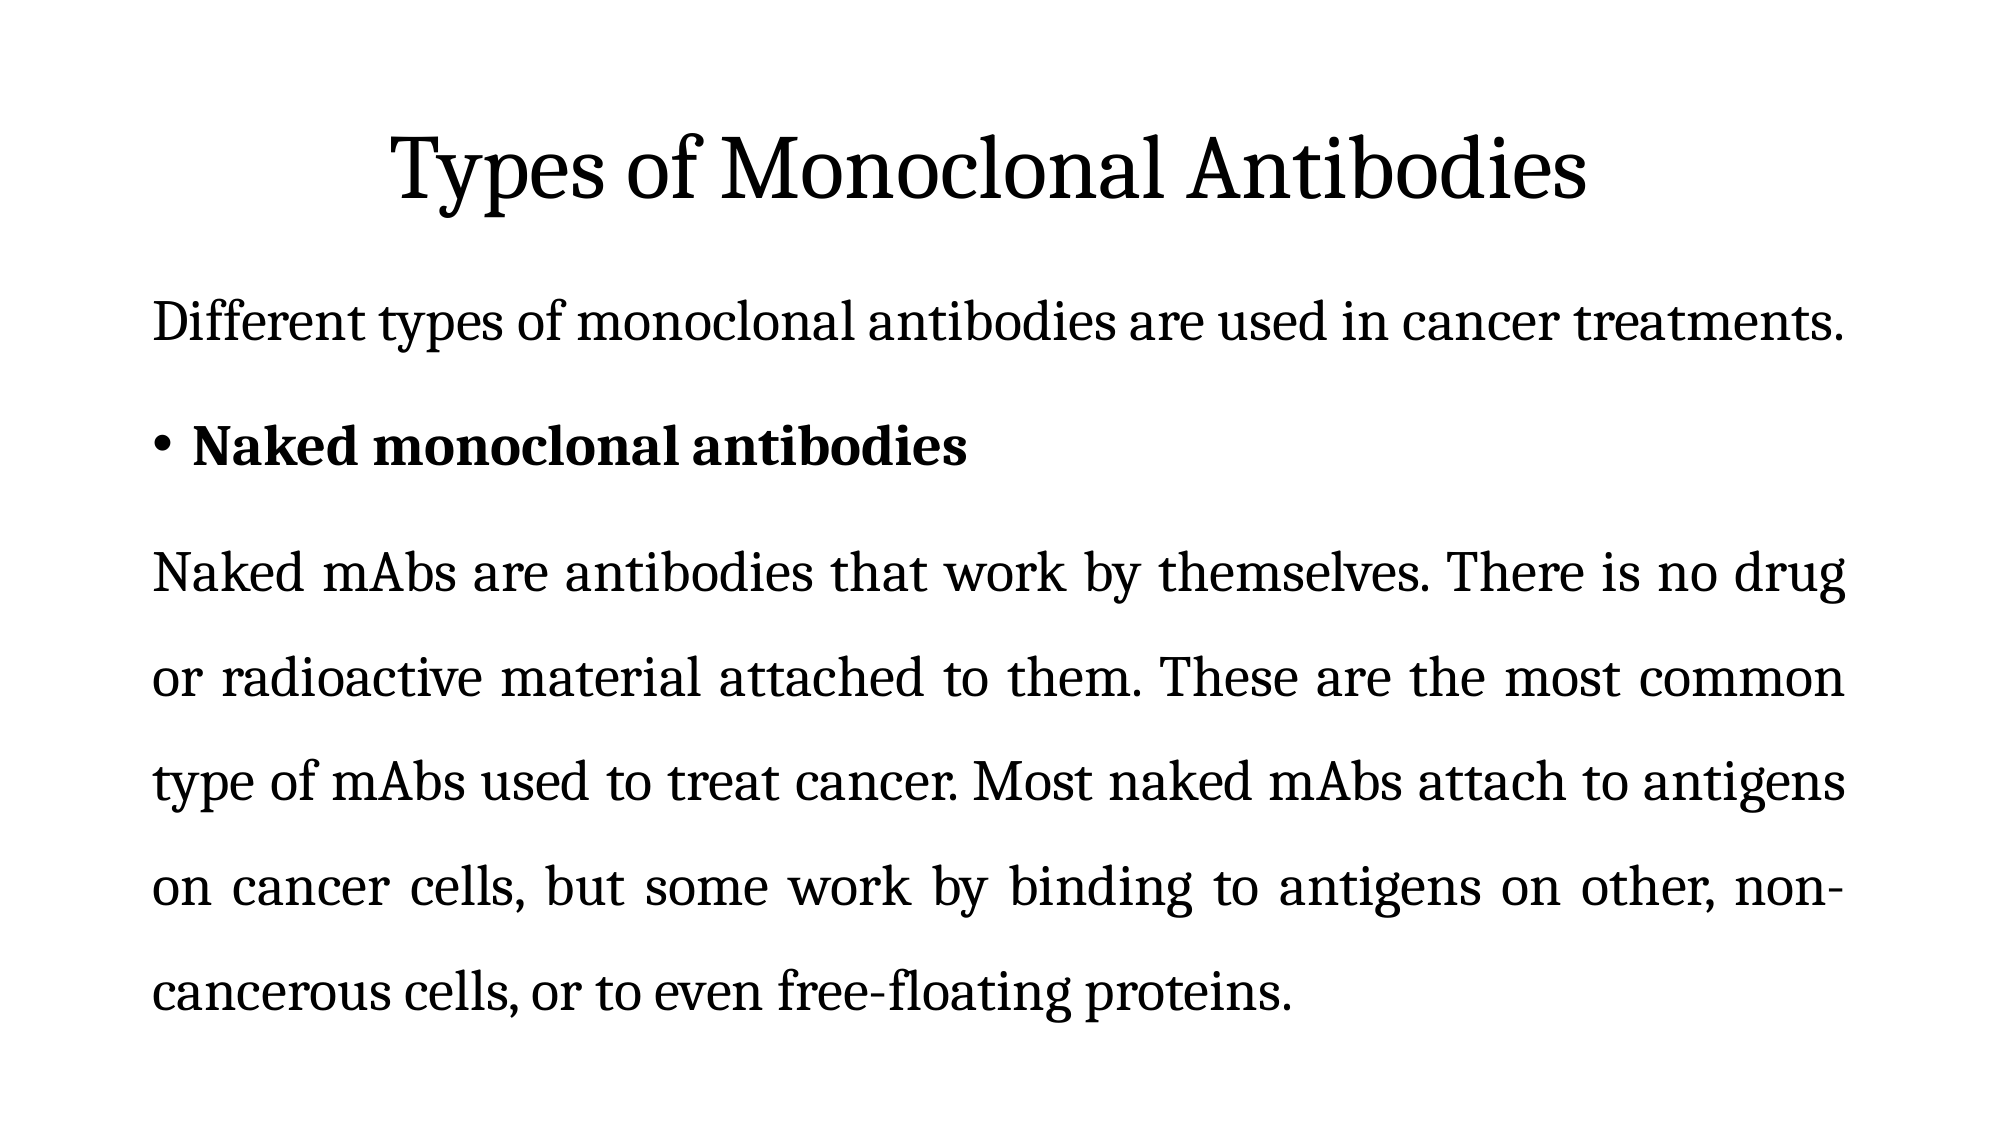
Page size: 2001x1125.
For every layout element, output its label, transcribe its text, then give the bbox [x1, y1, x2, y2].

title Types of Monoclonal Antibodies [137, 59, 1863, 239]
list Different types of monoclonal antibodies are used in cancer treatments. Naked monoclonal antibodies Naked mAbs are antibodies that work by themselves. There is no drug or radioactive material attached to them. These are the most common type of mAbs used to treat cancer. Most naked mAbs attach to antigens on cancer cells, but some work by binding to antigens on other, non-cancerous cells, or to even free-floating proteins. [137, 239, 1863, 1068]
